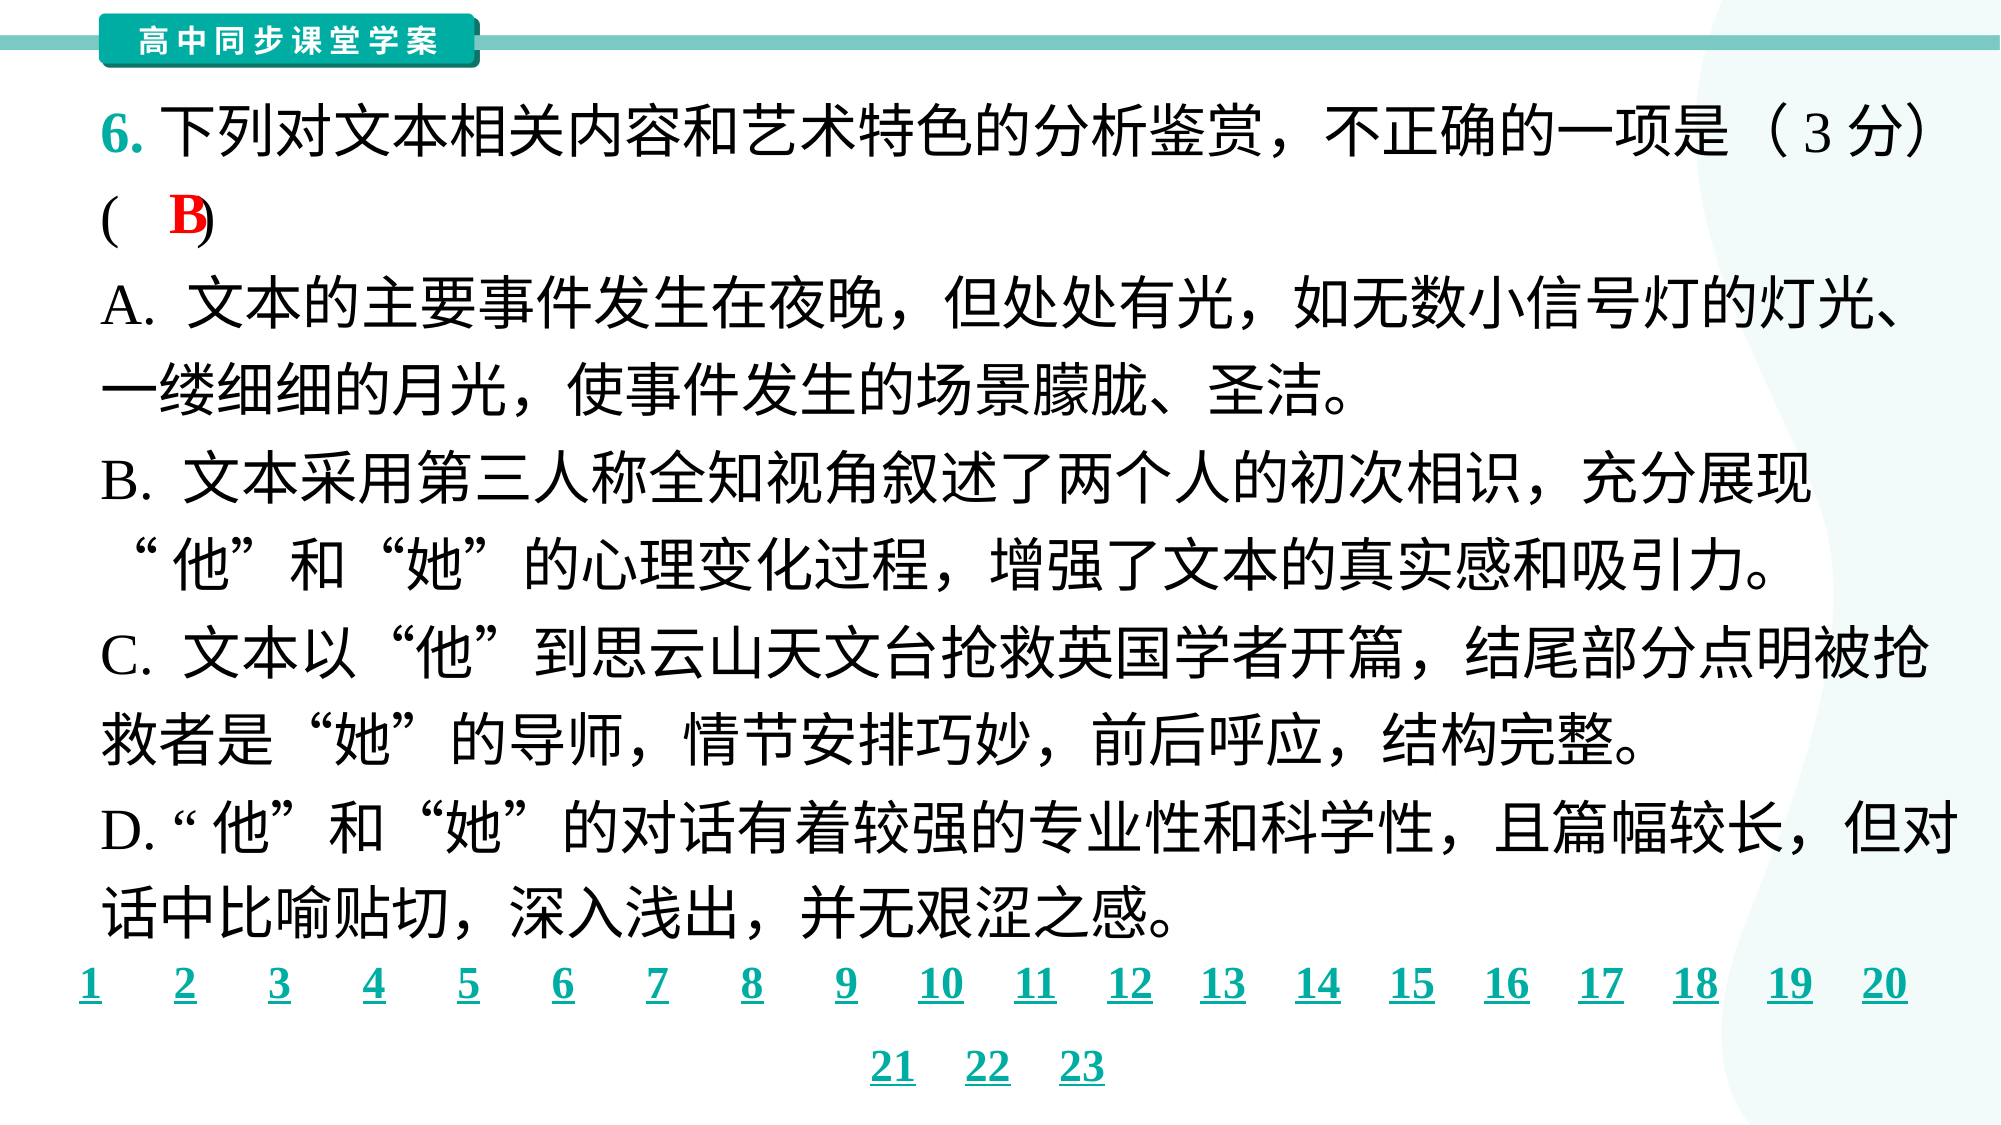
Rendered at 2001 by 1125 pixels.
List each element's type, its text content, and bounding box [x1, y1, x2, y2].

text_box 6.下列对文本相关内容和艺术特色的分析鉴赏，不正确的一项是（3分） ( ) [100, 76, 1899, 241]
text_box A. 文本的主要事件发生在夜晚，但处处有光，如无数小信号灯的灯光、 一缕细细的月光，使事件发生的场景朦胧、圣洁。 B. 文本采用第三人称全知视角叙述了两个人的初次相识，充分展现 “他”和“她”的心理变化过程，增强了文本的真实感和吸引力。 C. 文本以“他”到思云山天文台抢救英国学者开篇，结尾部分点明被抢 救者是“她”的导师，情节安排巧妙，前后呼应，结构完整。 D. “他”和“她”的对话有着较强的专业性和科学性，且篇幅较长，但对 话中比喻贴切，深入浅出，并无艰涩之感。 [100, 248, 1899, 940]
text_box B [147, 162, 230, 240]
picture [0, 0, 2000, 1125]
